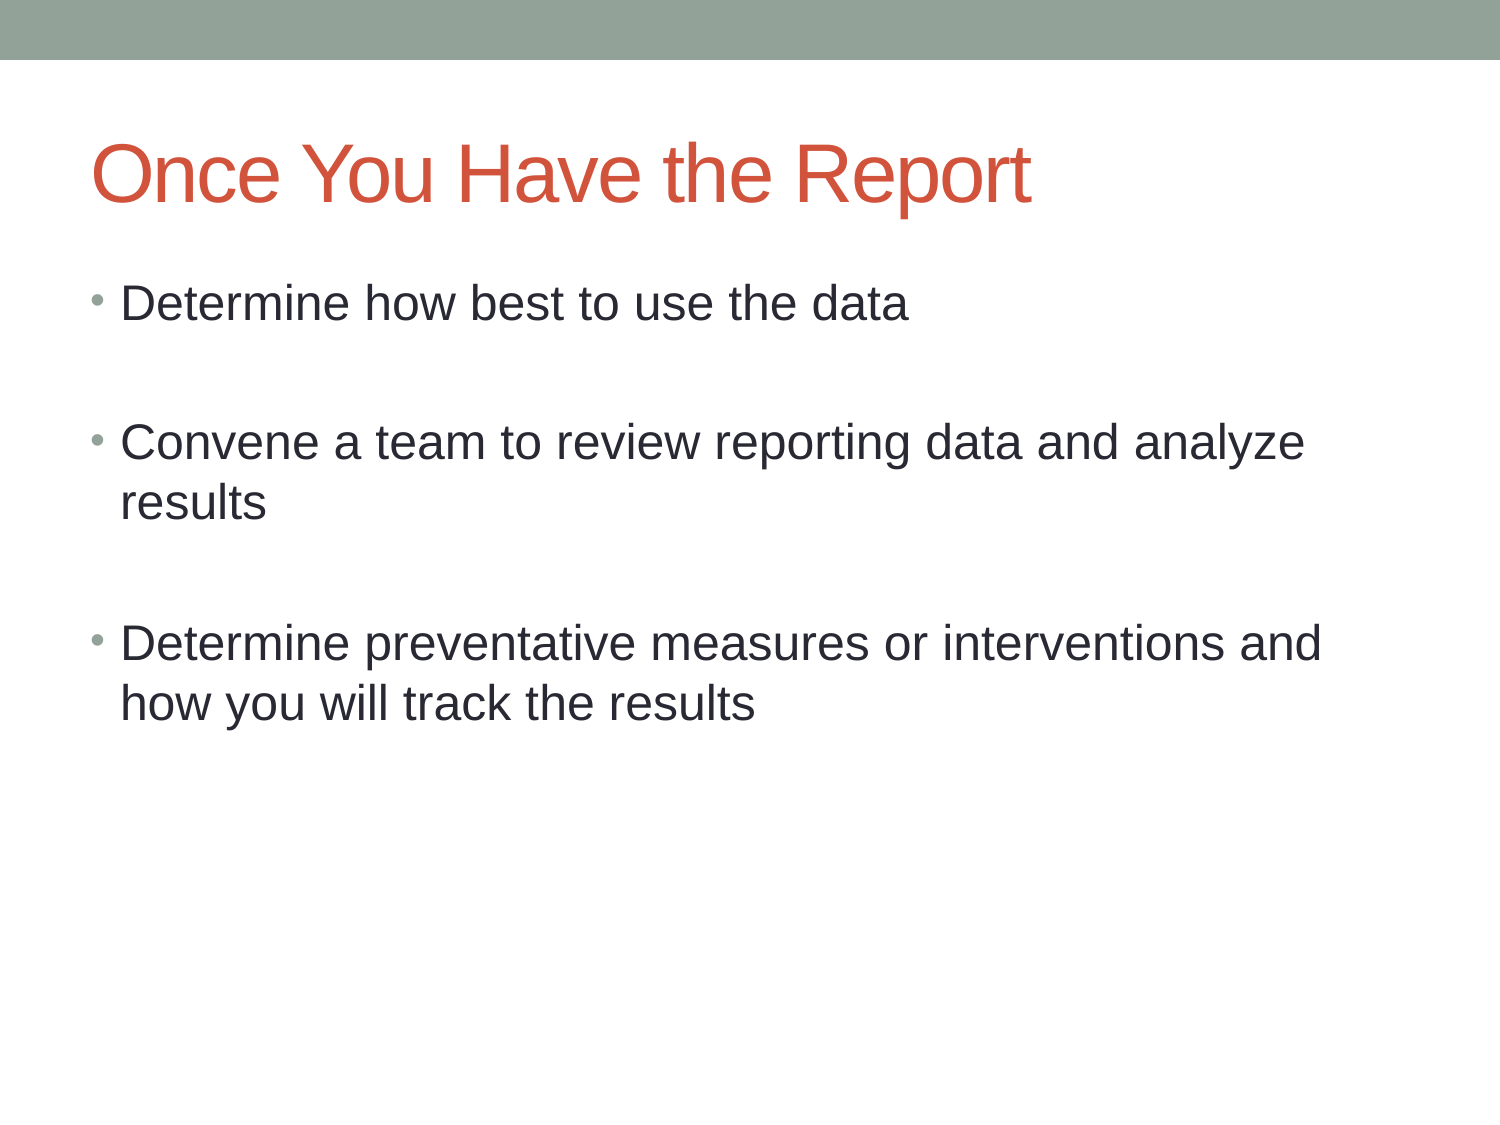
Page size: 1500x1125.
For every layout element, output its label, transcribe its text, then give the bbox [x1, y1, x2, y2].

list Determine how best to use the data Convene a team to review reporting data and analyze results Determine preventative measures or interventions and how you will track the results [75, 262, 1425, 1063]
title Once You Have the Report [75, 87, 1425, 250]
